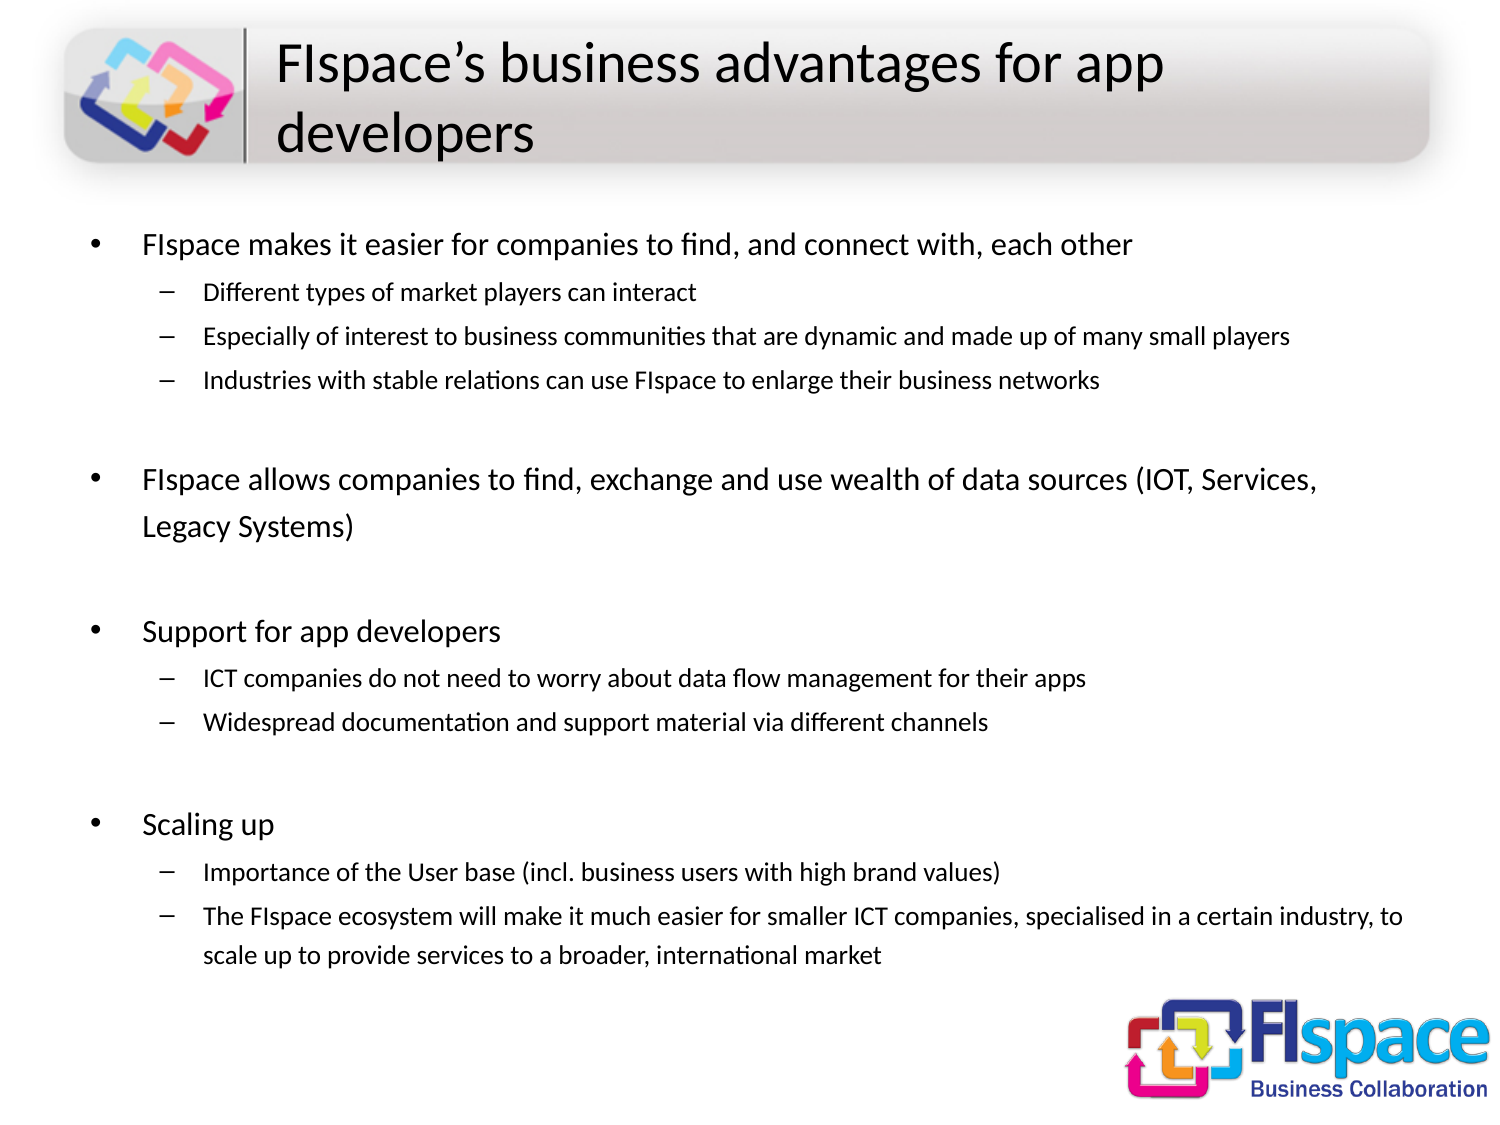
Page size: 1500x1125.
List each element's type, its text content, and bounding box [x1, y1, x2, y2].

picture [1118, 993, 1496, 1101]
list FIspace makes it easier for companies to find, and connect with, each other Different types of market players can interact Especially of interest to business communities that are dynamic and made up of many small players Industries with stable relations can use FIspace to enlarge their business networks FIspace allows companies to find, exchange and use wealth of data sources (IOT, Services, Legacy Systems) Support for app developers ICT companies do not need to worry about data flow management for their apps Widespread documentation and support material via different channels Scaling up Importance of the User base (incl. business users with high brand values) The FIspace ecosystem will make it much easier for smaller ICT companies, specialised in a certain industry, to scale up to provide services to a broader, international market [75, 208, 1425, 988]
title FIspace’s business advantages for app developers [261, 39, 1401, 149]
picture [0, 0, 1500, 253]
